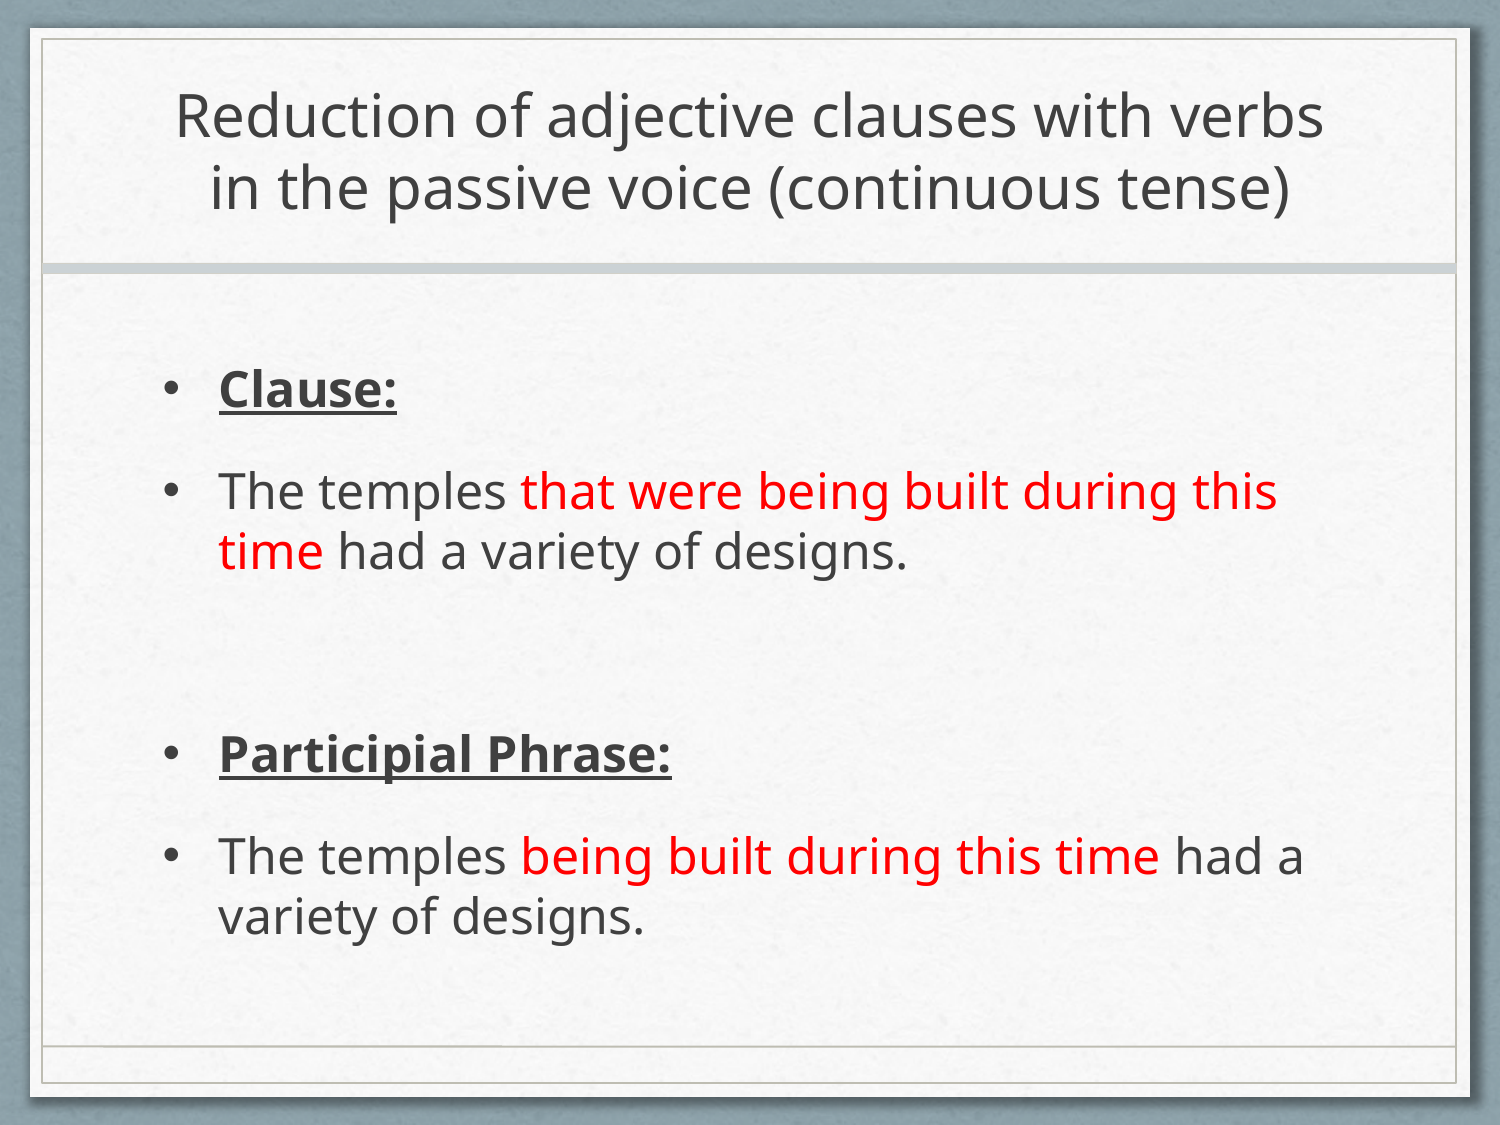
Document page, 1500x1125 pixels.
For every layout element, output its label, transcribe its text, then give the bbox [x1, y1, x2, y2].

list Clause: The temples that were being built during this time had a variety of designs. Participial Phrase: The temples being built during this time had a variety of designs. [147, 350, 1353, 995]
title Reduction of adjective clauses with verbs in the passive voice (continuous tense) [147, 40, 1353, 260]
picture [30, 28, 1470, 1097]
